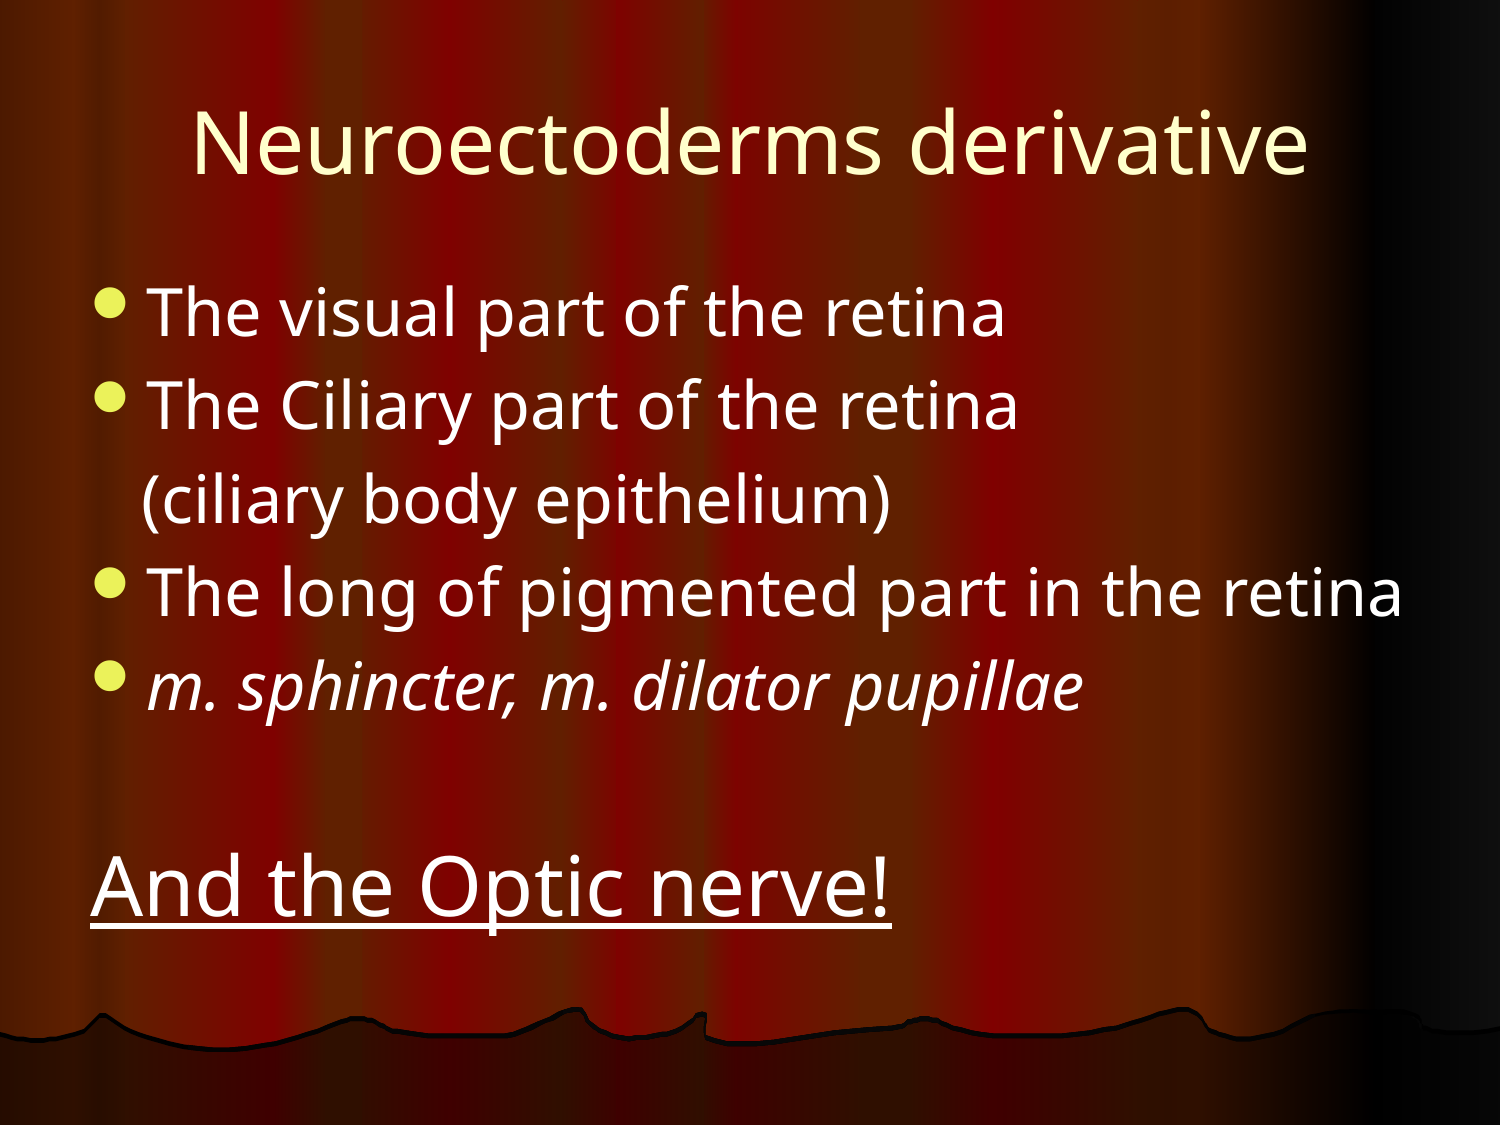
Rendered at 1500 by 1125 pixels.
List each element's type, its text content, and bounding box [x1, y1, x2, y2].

list The visual part of the retina The Ciliary part of the retina (ciliary body epithelium) The long of pigmented part in the retina m. sphincter, m. dilator pupillae And the Optic nerve! [74, 262, 1426, 1006]
title Neuroectoderms derivative [74, 45, 1426, 233]
